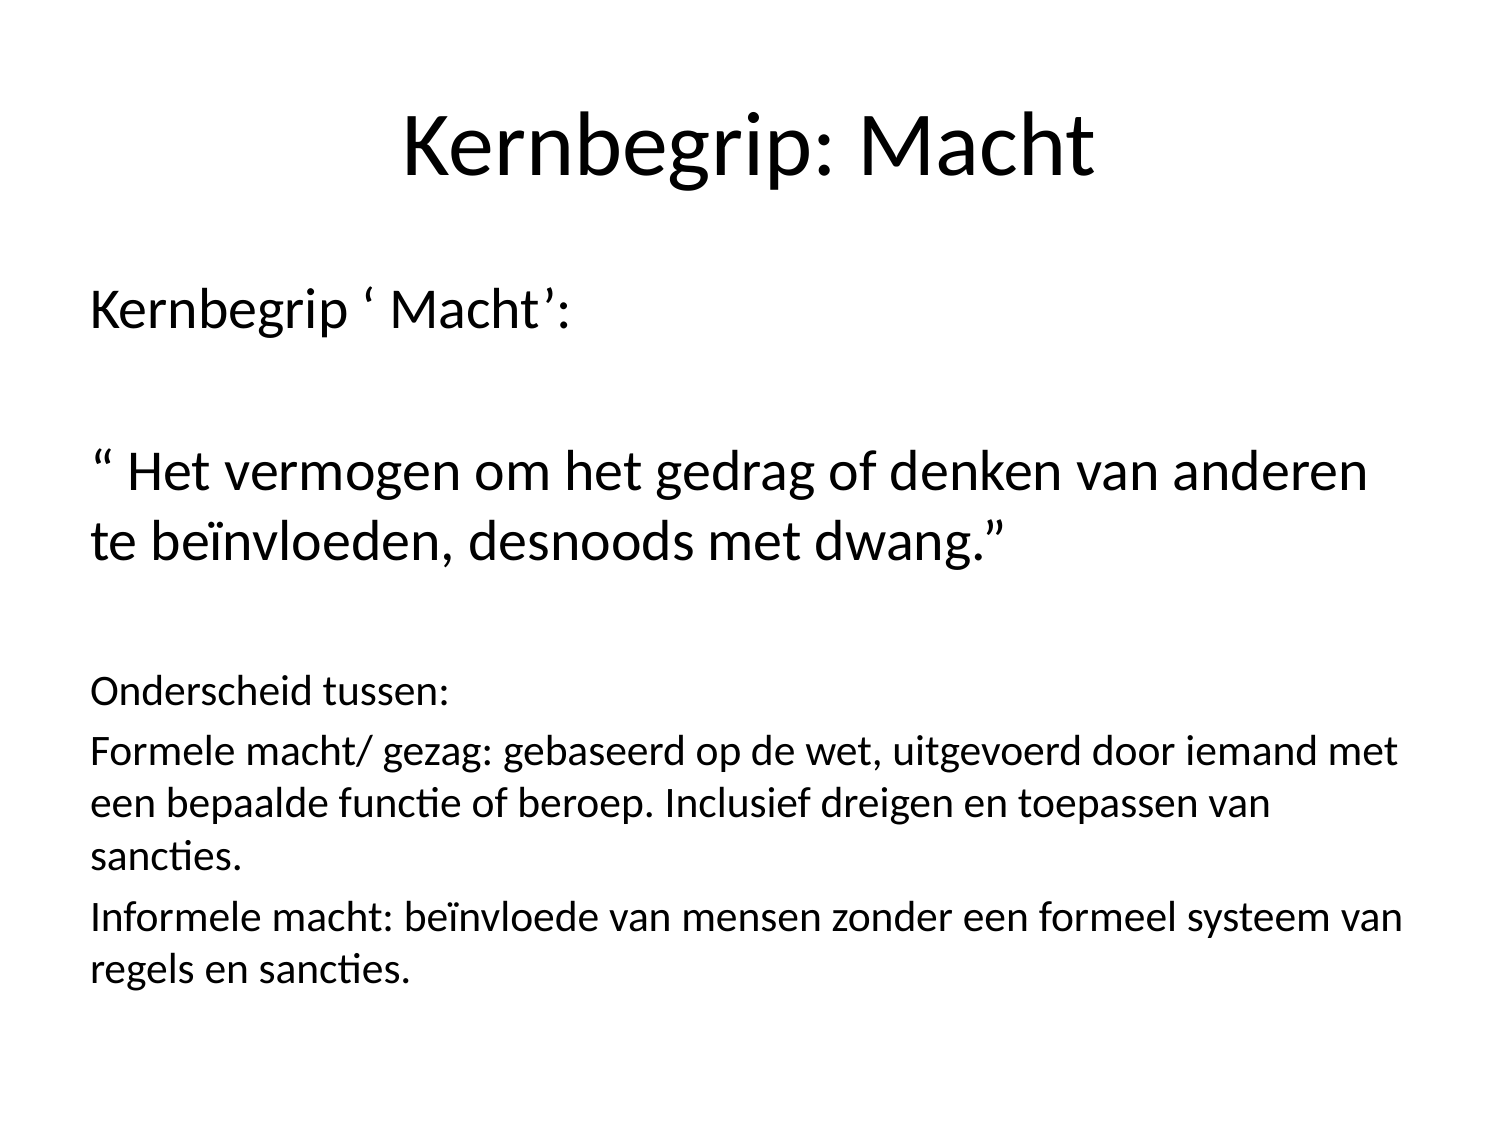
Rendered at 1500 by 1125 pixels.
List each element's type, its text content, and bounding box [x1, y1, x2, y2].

title Kernbegrip: Macht [75, 45, 1425, 233]
list Kernbegrip ‘ Macht’: “ Het vermogen om het gedrag of denken van anderen te beïnvloeden, desnoods met dwang.” Onderscheid tussen: Formele macht/ gezag: gebaseerd op de wet, uitgevoerd door iemand met een bepaalde functie of beroep. Inclusief dreigen en toepassen van sancties. Informele macht: beïnvloede van mensen zonder een formeel systeem van regels en sancties. [75, 262, 1425, 1005]
